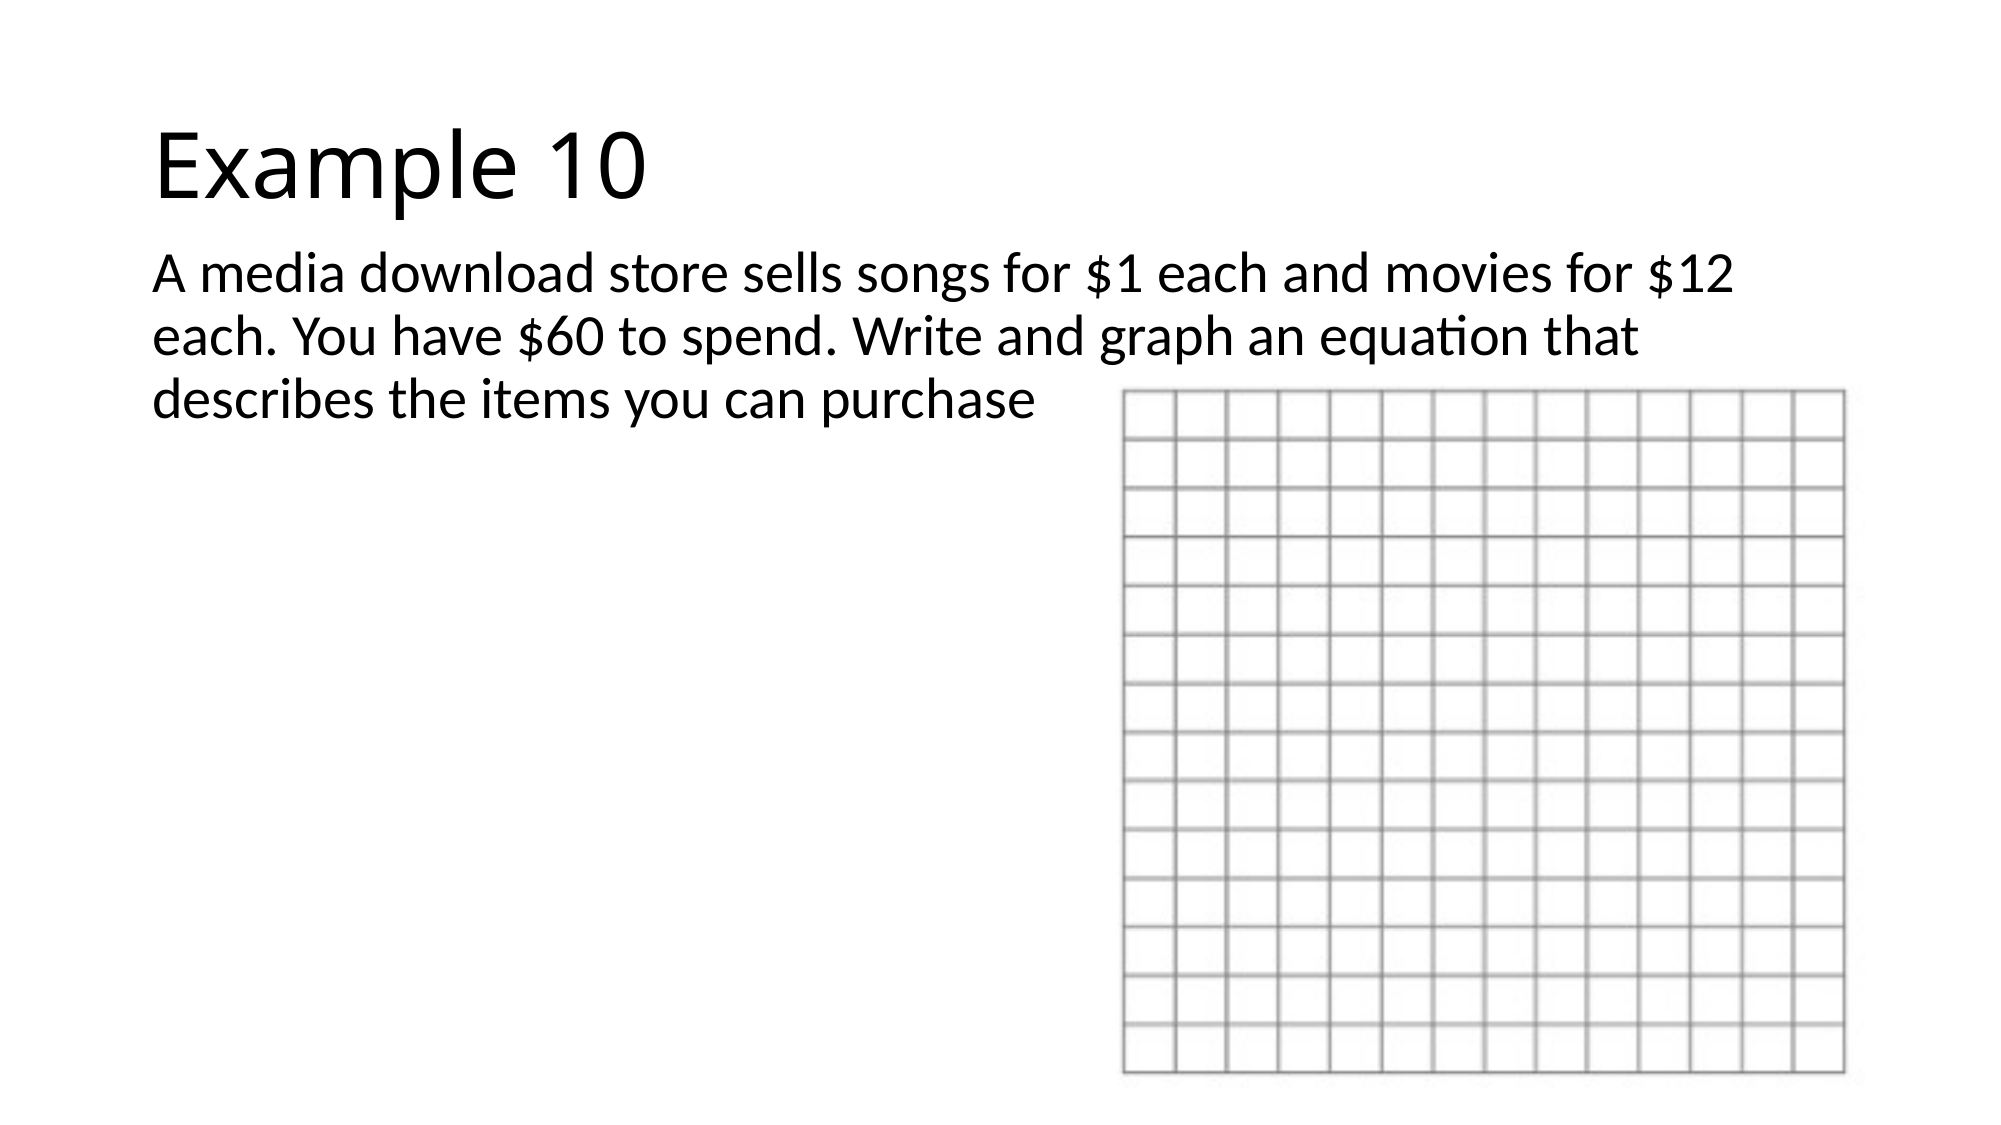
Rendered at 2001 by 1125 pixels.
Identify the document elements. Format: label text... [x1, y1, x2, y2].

picture [1073, 341, 1904, 1124]
title Example 10 [137, 59, 1863, 234]
list A media download store sells songs for $1 each and movies for $12 each. You have $60 to spend. Write and graph an equation that describes the items you can purchase [137, 234, 1863, 949]
